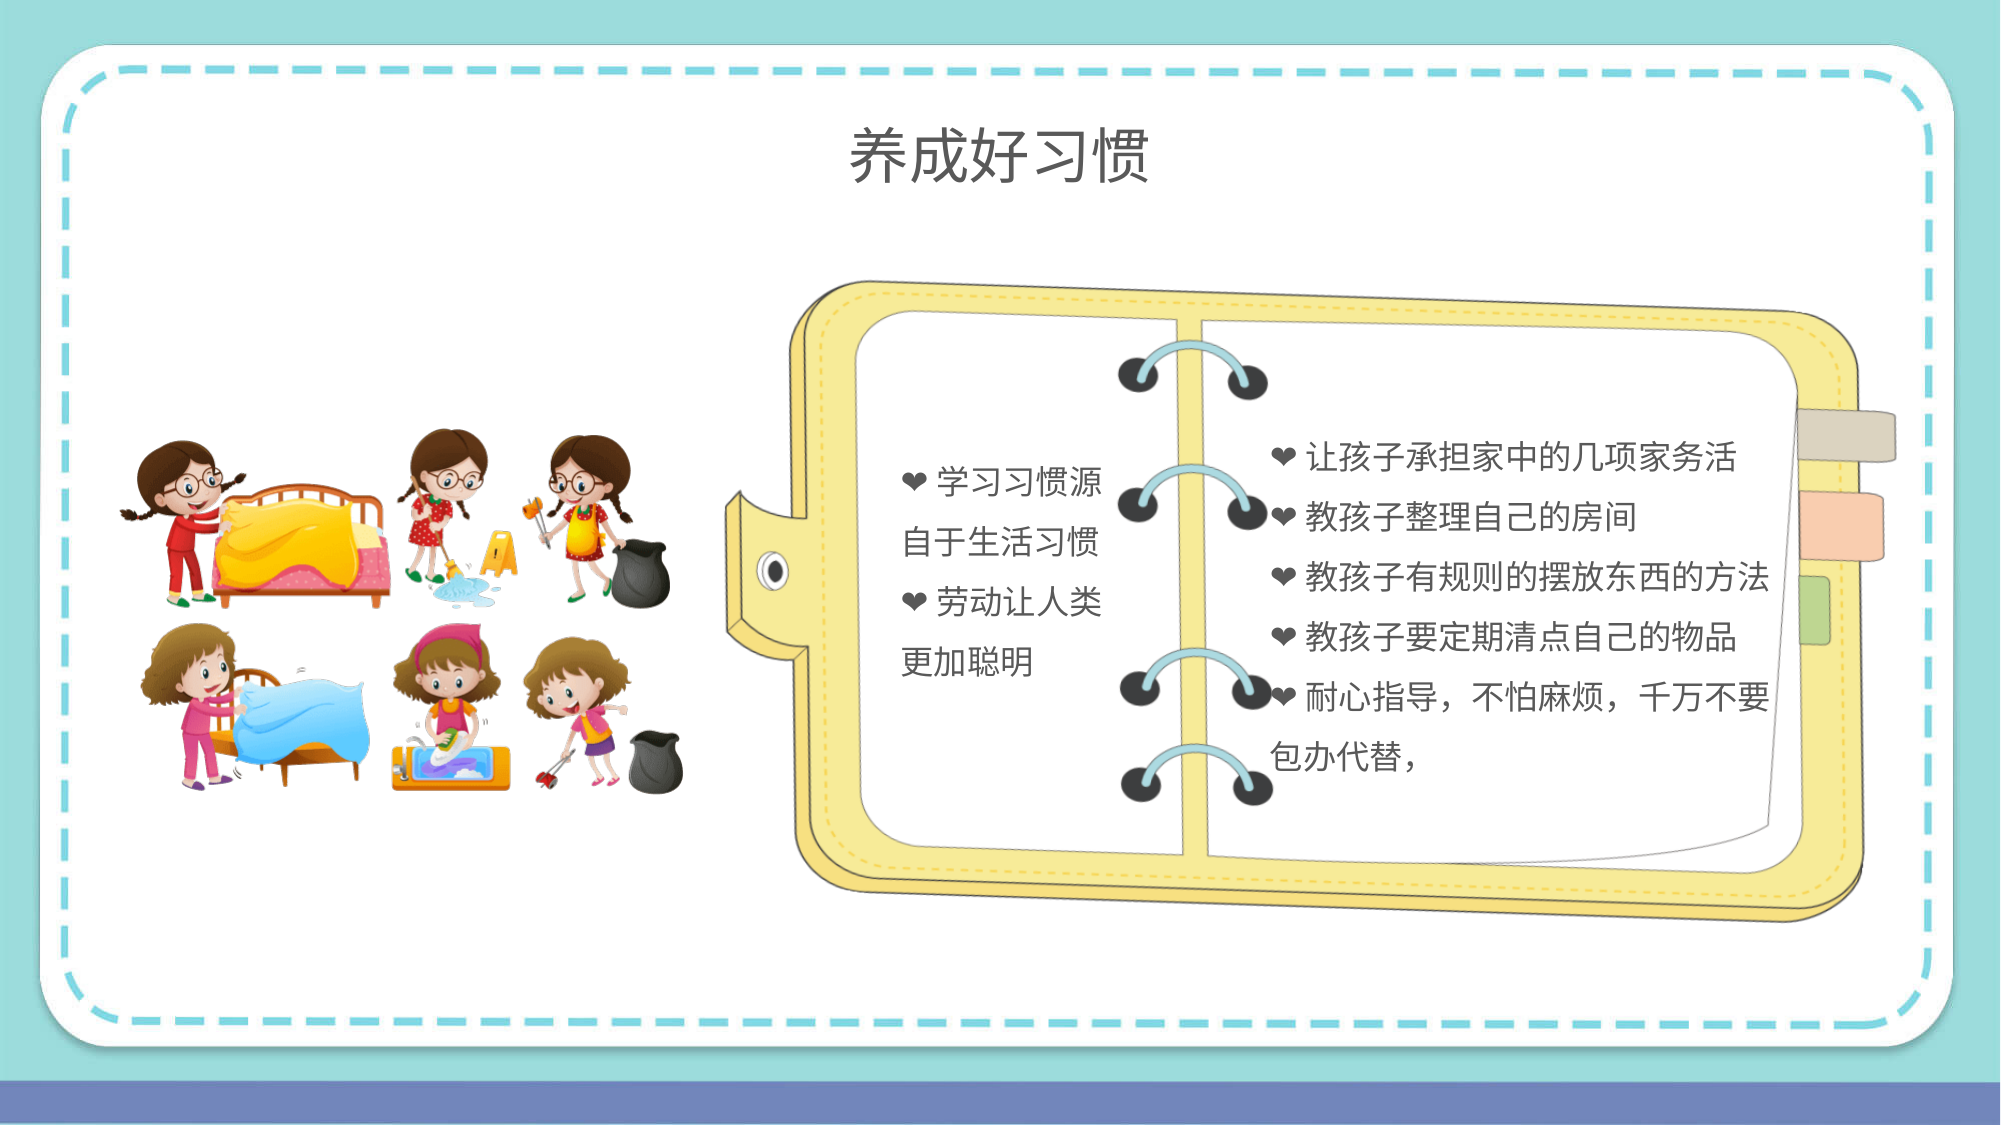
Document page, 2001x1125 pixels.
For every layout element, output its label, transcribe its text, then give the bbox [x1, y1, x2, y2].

picture [0, 0, 2001, 1125]
text_box 养成好习惯 [833, 110, 1166, 198]
